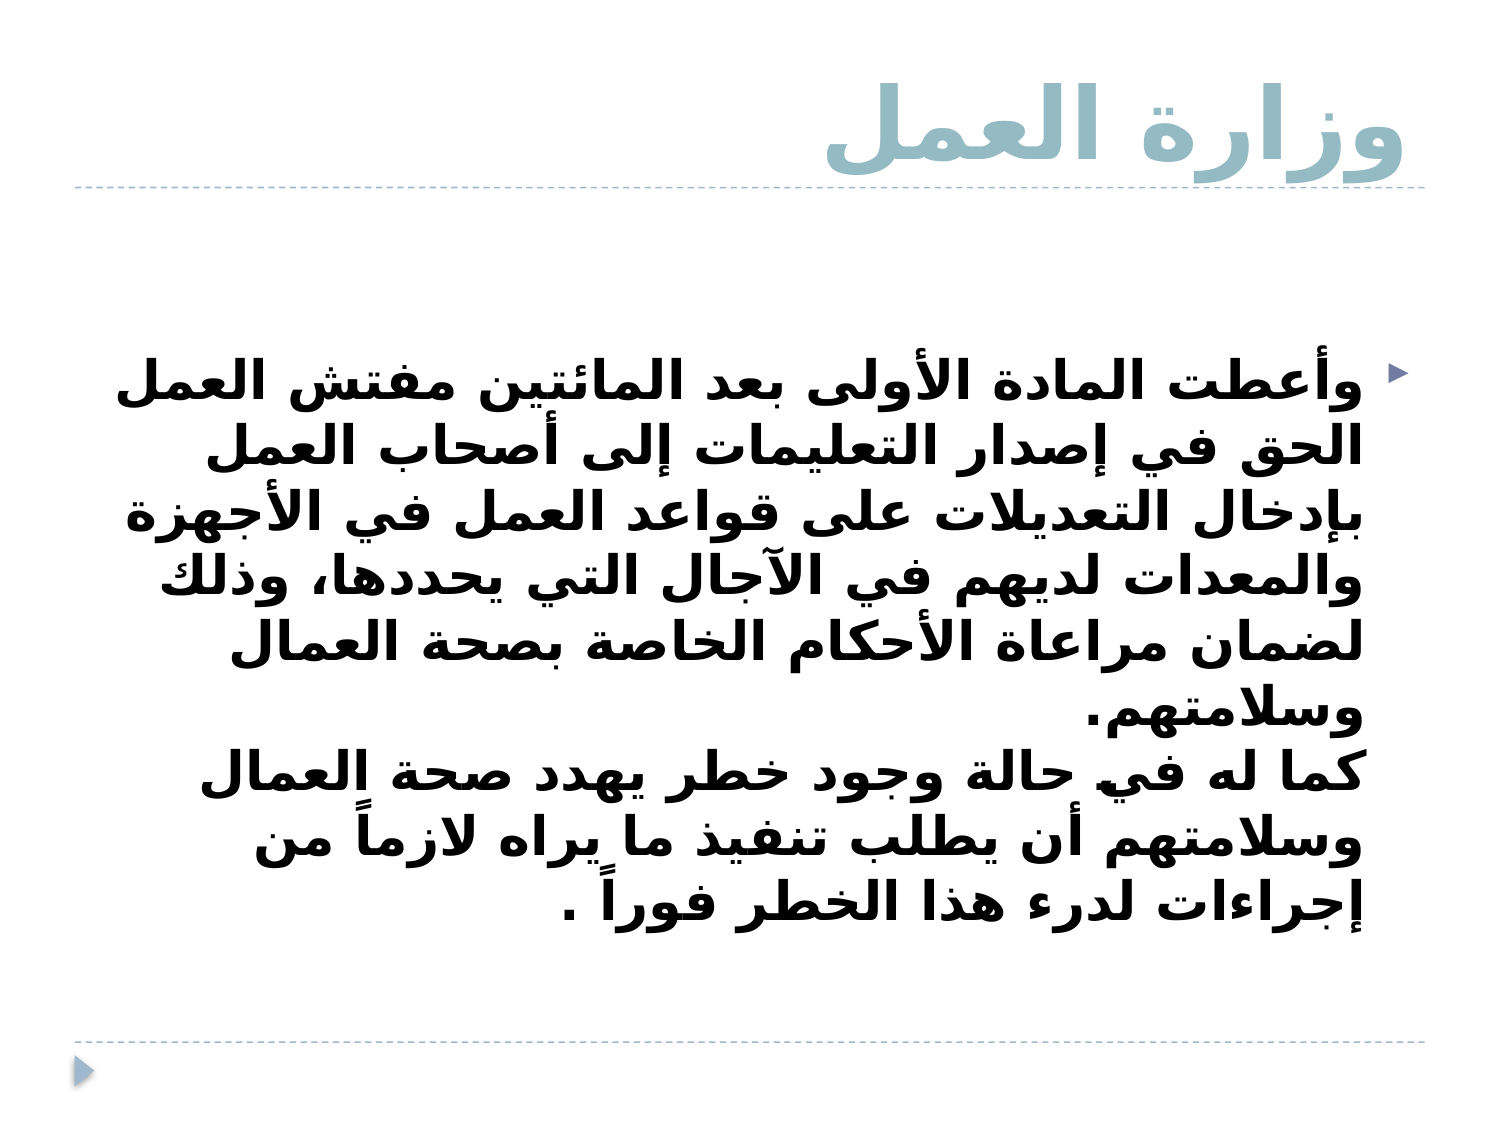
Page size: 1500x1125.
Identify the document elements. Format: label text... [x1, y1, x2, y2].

title وزارة العمل [75, 24, 1425, 188]
list وأعطت المادة الأولى بعد المائتين مفتش العمل الحق في إصدار التعليمات إلى أصحاب العمل بإدخال التعديلات على قواعد العمل في الأجهزة والمعدات لديهم في الآجال التي يحددها، وذلك لضمان مراعاة الأحكام الخاصة بصحة العمال وسلامتهم. كما له في حالة وجود خطر يهدد صحة العمال وسلامتهم أن يطلب تنفيذ ما يراه لازماً من إجراءات لدرء هذا الخطر فوراً . [76, 338, 1427, 1125]
